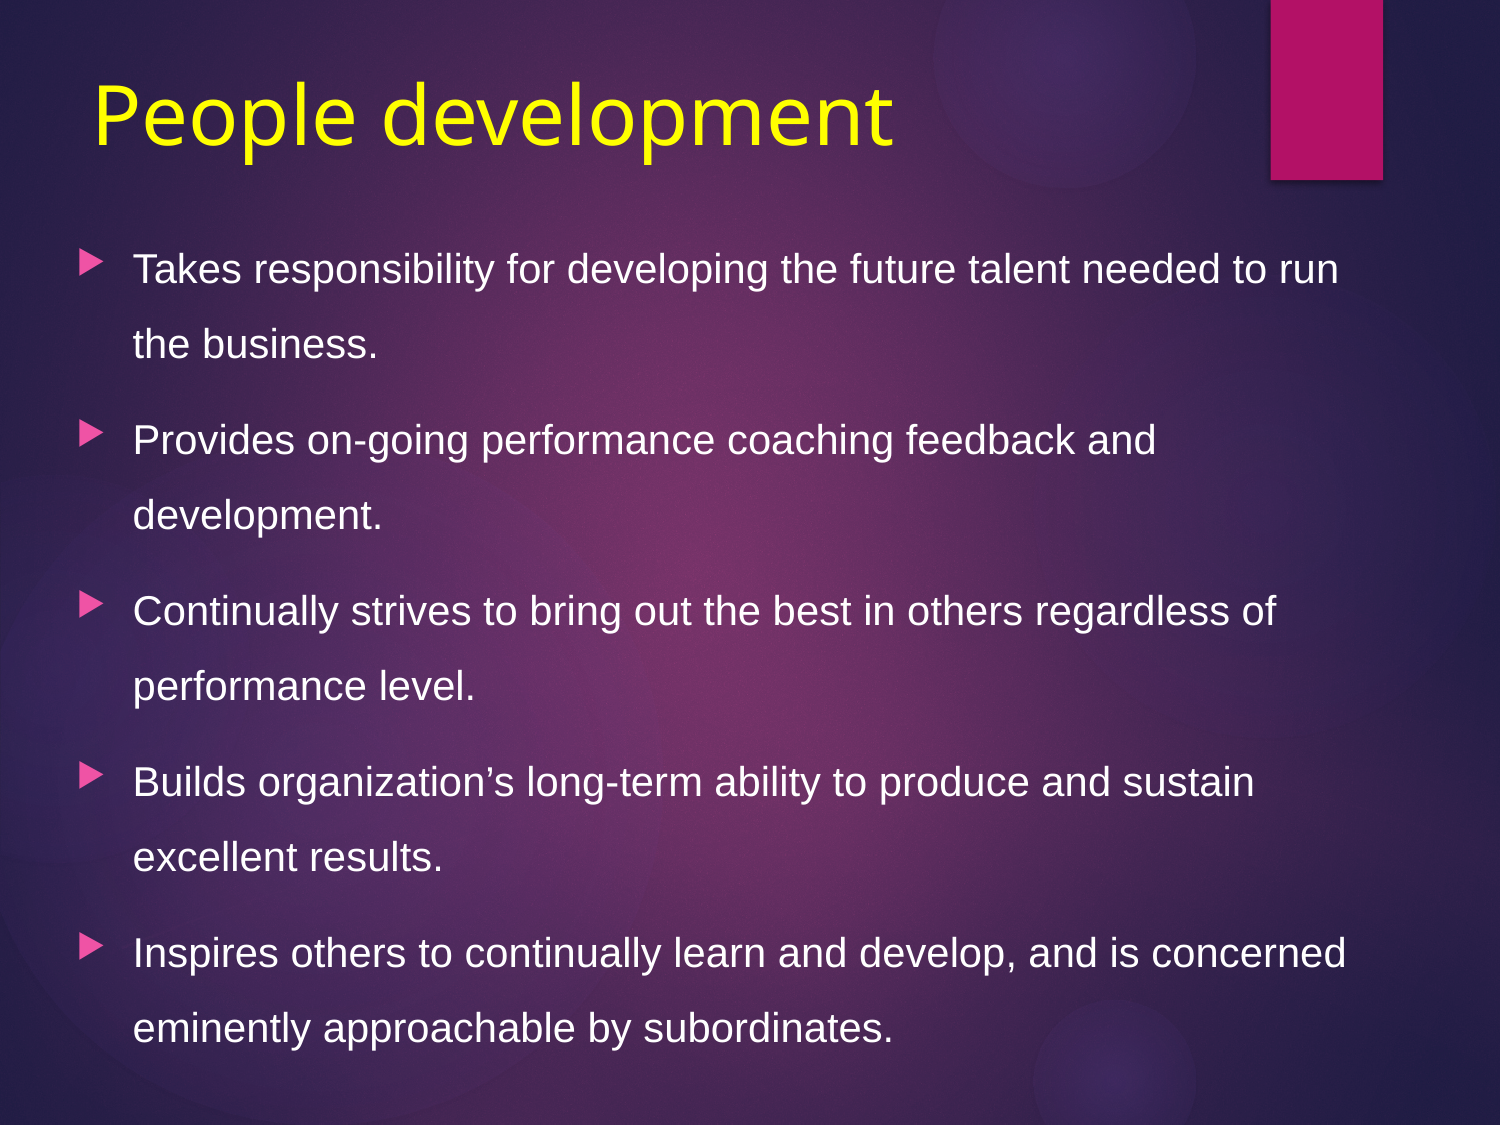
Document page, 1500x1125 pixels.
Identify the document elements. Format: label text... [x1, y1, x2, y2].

title People development [76, 54, 1235, 209]
list Takes responsibility for developing the future talent needed to run the business. Provides on-going performance coaching feedback and development. Continually strives to bring out the best in others regardless of performance level. Builds organization’s long-term ability to produce and sustain excellent results. Inspires others to continually learn and develop, and is concerned eminently approachable by subordinates. [61, 209, 1412, 1071]
